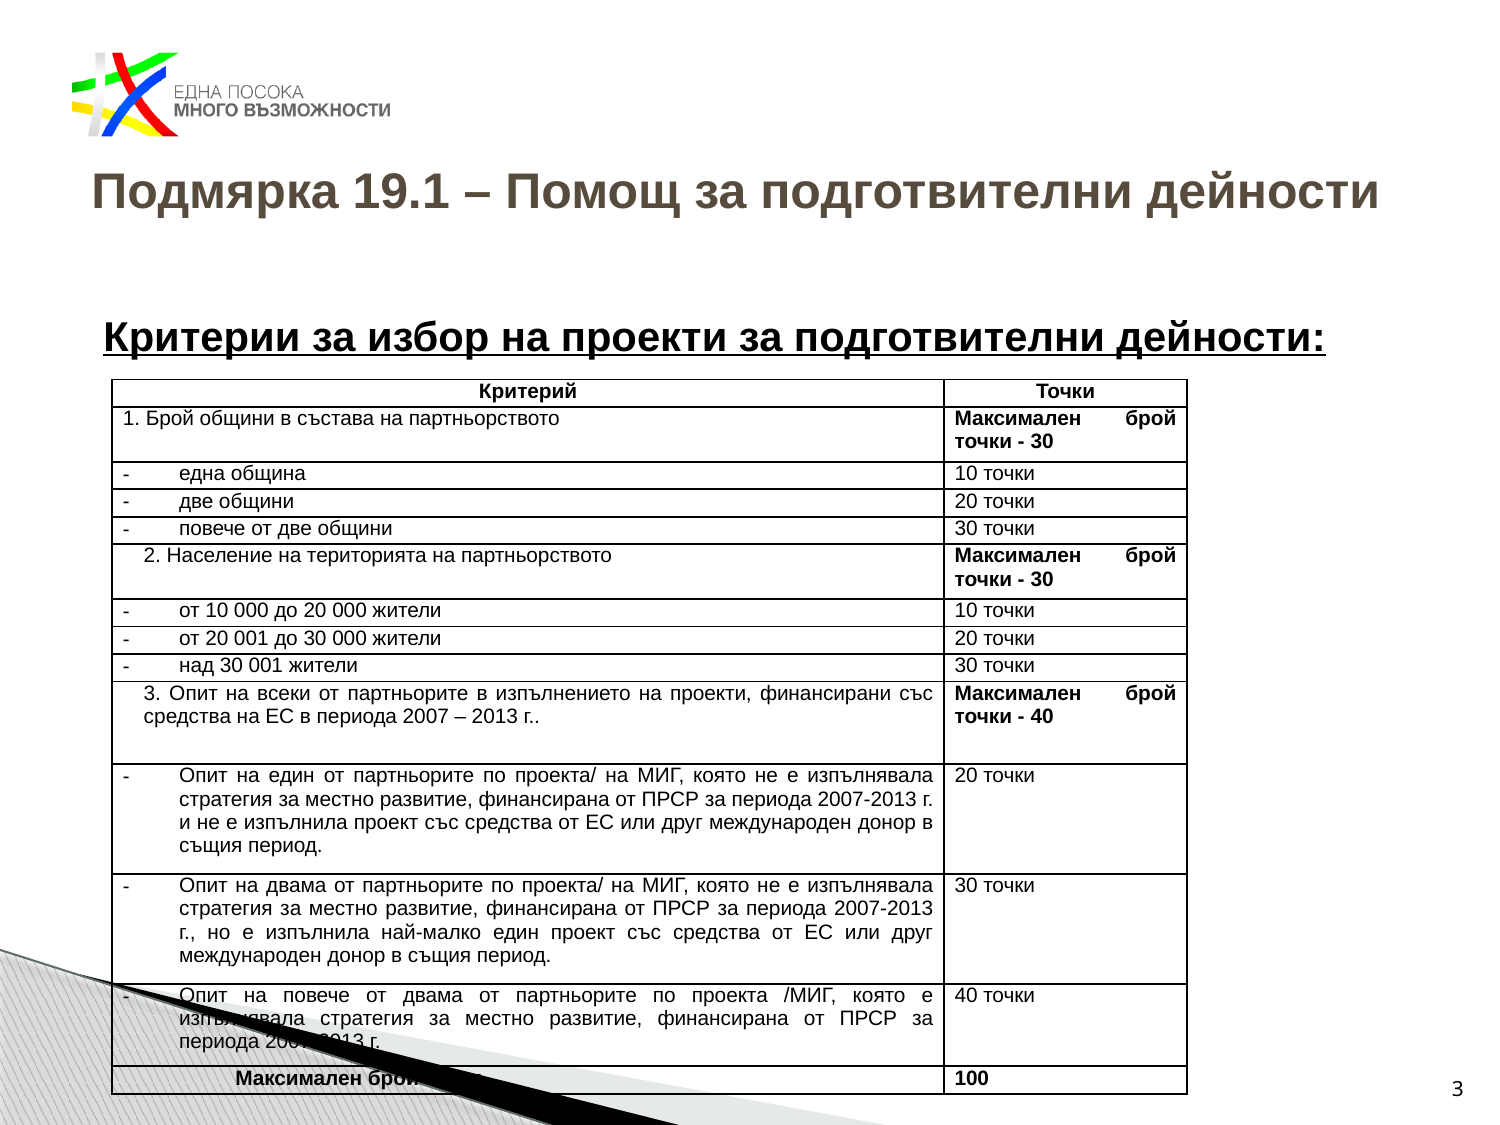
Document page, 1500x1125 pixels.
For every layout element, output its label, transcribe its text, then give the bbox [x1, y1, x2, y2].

table_cell 40 точки [945, 985, 1186, 1065]
table_cell Максимален брой точки - 40 [945, 682, 1186, 763]
table_cell 20 точки [945, 490, 1186, 516]
table_cell Максимален брой точки - 30 [945, 545, 1186, 598]
table_cell Опит на двама от партньорите по проекта/ на МИГ, която не е изпълнявала стратегия за местно развитие, финансирана от ПРСР за периода 2007-2013 г., но е изпълнила най-малко един проект със средства от ЕС или друг международен донор в същия период. [113, 875, 943, 983]
table_cell 2. Население на територията на партньорството [113, 545, 943, 598]
table_cell 100 [945, 1067, 1186, 1093]
table_cell 30 точки [945, 518, 1186, 543]
table_cell 10 точки [945, 600, 1186, 626]
table_cell Опит на един от партньорите по проекта/ на МИГ, която не е изпълнявала стратегия за местно развитие, финансирана от ПРСР за периода 2007-2013 г. и не е изпълнила проект със средства от ЕС или друг международен донор в същия период. [113, 765, 943, 873]
table_cell 1. Брой общини в състава на партньорството [113, 408, 943, 461]
table_cell 3. Опит на всеки от партньорите в изпълнението на проекти, финансирани със средства на ЕС в периода 2007 – 2013 г.. [113, 682, 943, 763]
table_cell Опит на повече от двама от партньорите по проекта /МИГ, която е изпълнявала стратегия за местно развитие, финансирана от ПРСР за периода 2007-2013 г. [113, 985, 943, 1065]
table_cell 30 точки [945, 875, 1186, 983]
table_cell две общини [113, 490, 943, 516]
table_cell Максимален брой точки [113, 1067, 943, 1093]
text_box Критерии за избор на проекти за подготвителни дейности: [88, 302, 1436, 418]
table_cell Максимален брой точки - 30 [945, 408, 1186, 461]
table_cell над 30 001 жители [113, 655, 943, 681]
table_cell 10 точки [945, 463, 1186, 488]
table_cell от 10 000 до 20 000 жители [113, 600, 943, 626]
picture [40, 30, 420, 159]
table_header Точки [945, 380, 1186, 406]
table_cell 20 точки [945, 765, 1186, 873]
slide_number 3 [1418, 1051, 1479, 1112]
table_cell от 20 001 до 30 000 жители [113, 627, 943, 653]
table_header Критерий [113, 380, 943, 406]
table_cell 20 точки [945, 627, 1186, 653]
table_cell 30 точки [945, 655, 1186, 681]
table_cell една община [113, 463, 943, 488]
table_cell повече от две общини [113, 518, 943, 543]
title Подмярка 19.1 – Помощ за подготвителни дейности [76, 94, 1427, 283]
